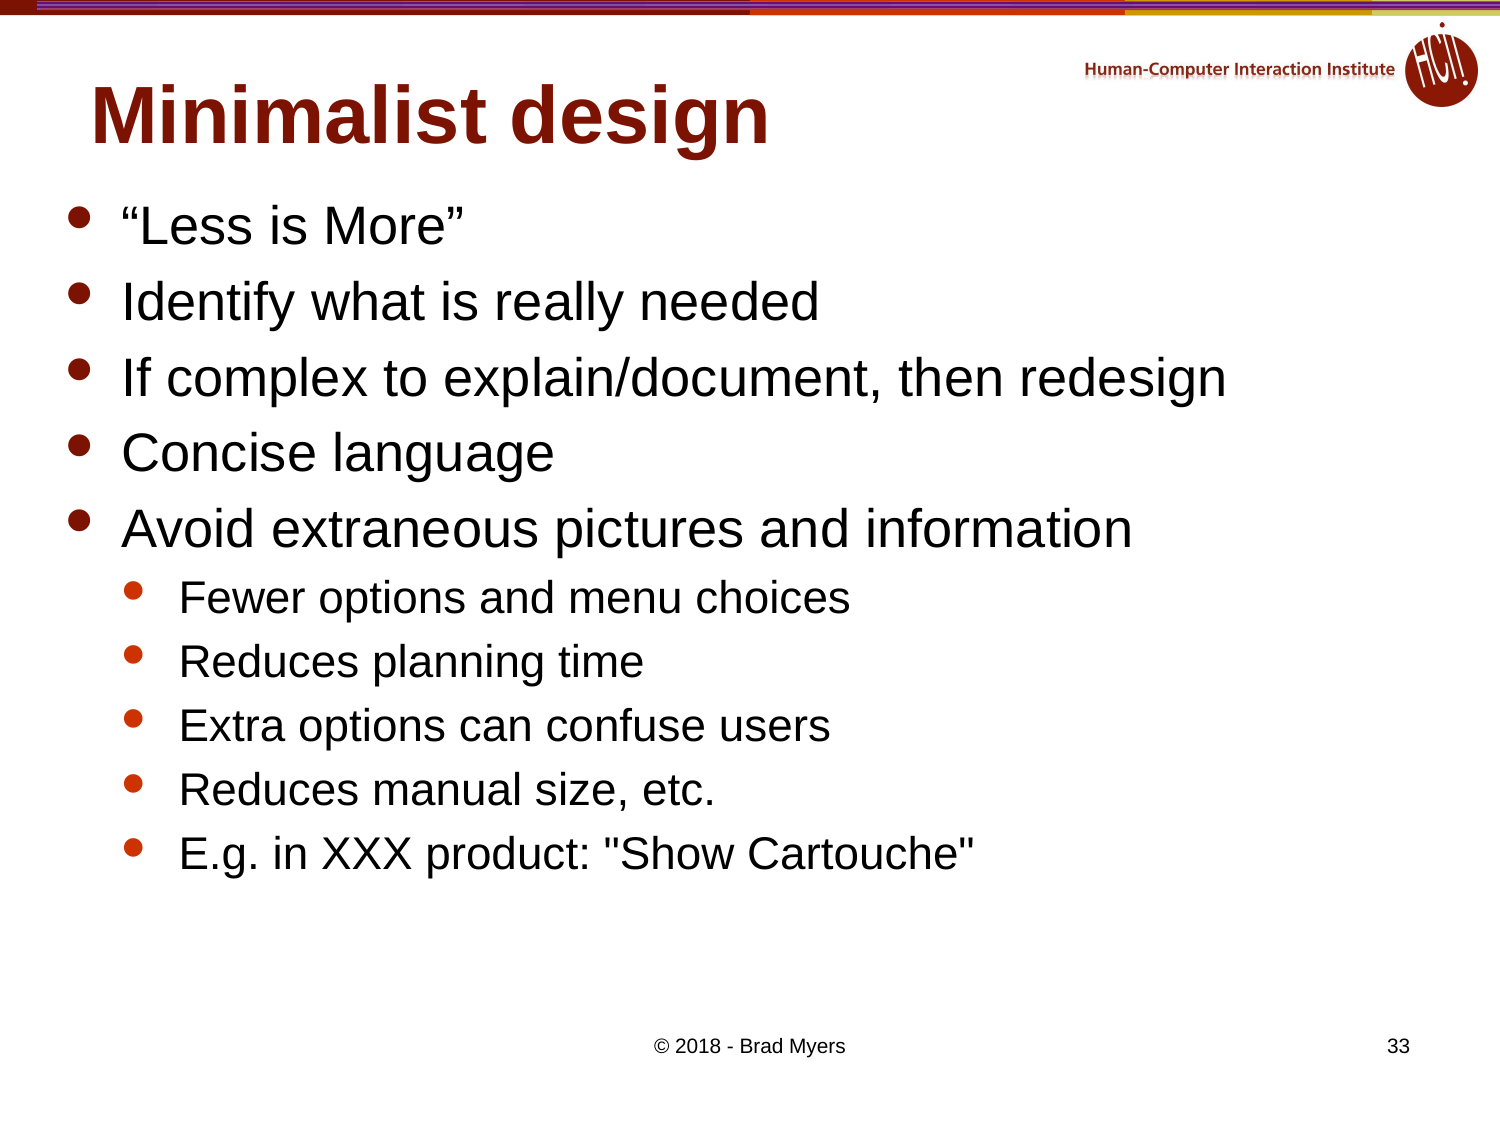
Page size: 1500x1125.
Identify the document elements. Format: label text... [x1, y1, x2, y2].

footer © 2018 - Brad Myers [512, 1024, 988, 1101]
picture [37, 1, 1500, 10]
list “Less is More” Identify what is really needed If complex to explain/document, then redesign Concise language Avoid extraneous pictures and information Fewer options and menu choices Reduces planning time Extra options can confuse users Reduces manual size, etc. E.g. in XXX product: "Show Cartouche" [49, 182, 1470, 1009]
title Minimalist design [74, 19, 1313, 168]
picture [1313, 22, 1478, 107]
slide_number 33 [1074, 1024, 1426, 1101]
